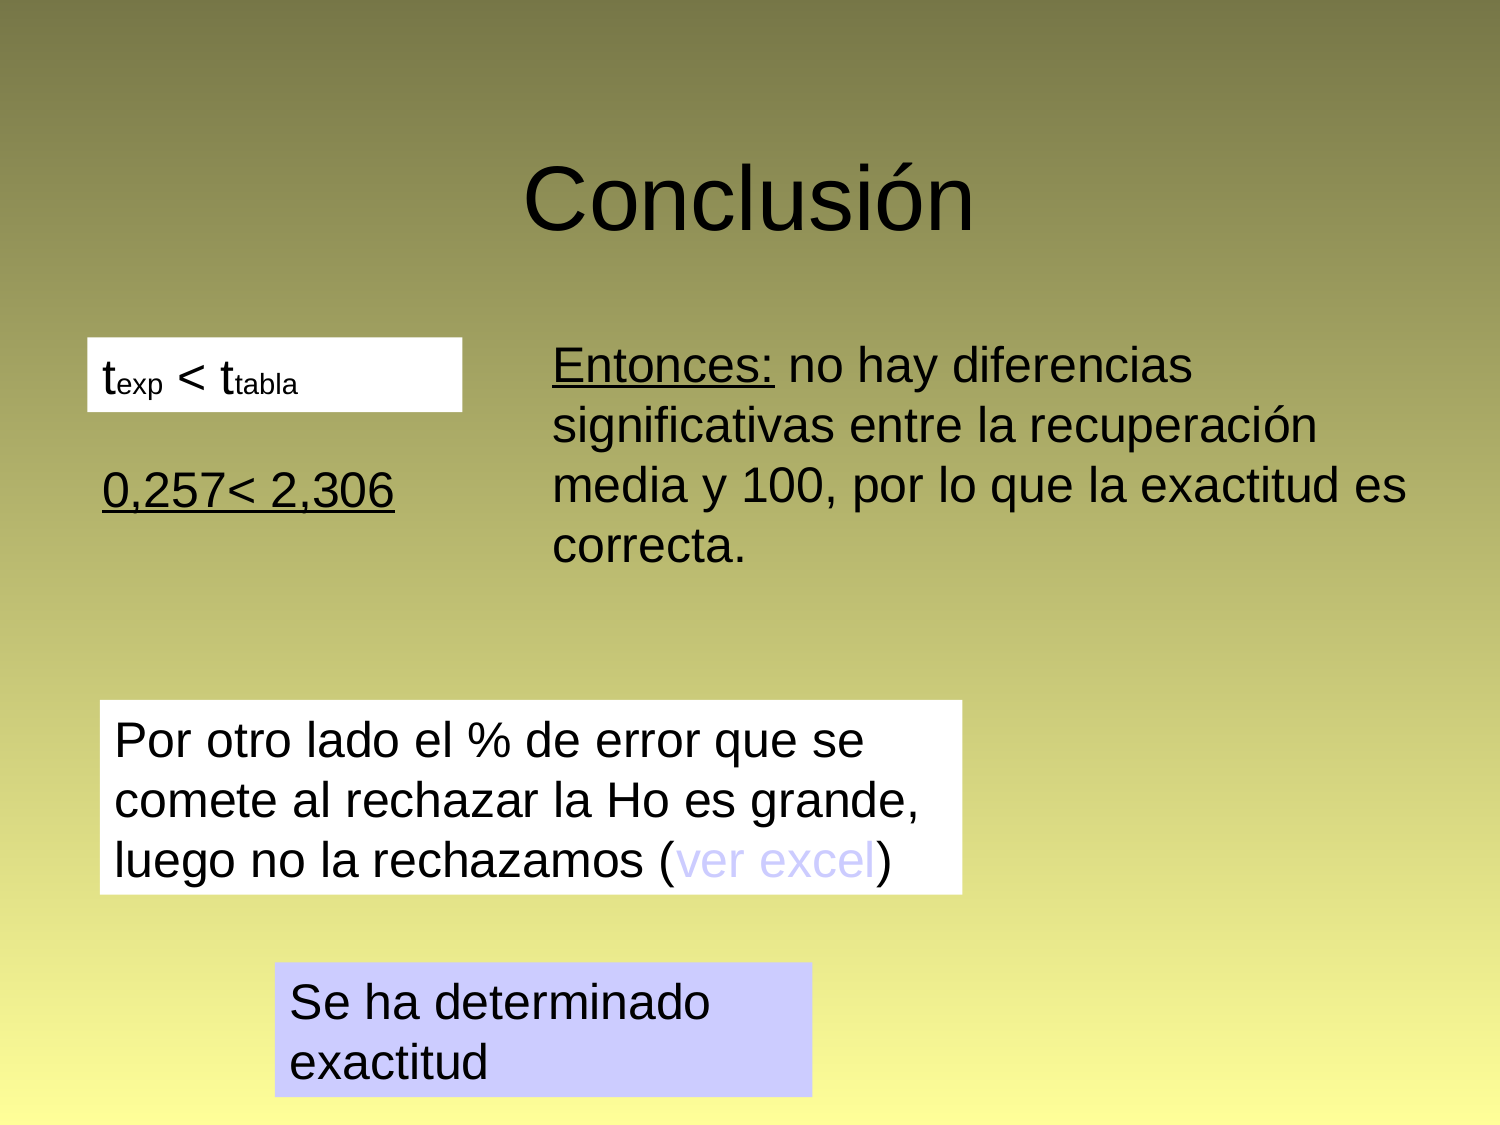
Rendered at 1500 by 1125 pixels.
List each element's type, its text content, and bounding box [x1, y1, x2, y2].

title Conclusión [112, 99, 1388, 288]
text_box 0,257< 2,306 [87, 449, 513, 525]
text_box Por otro lado el % de error que se comete al rechazar la Ho es grande, luego no la rechazamos (ver excel) [99, 699, 963, 895]
text_box texp < ttabla [87, 337, 463, 413]
text_box Se ha determinado exactitud [274, 962, 813, 1098]
text_box Entonces: no hay diferencias significativas entre la recuperación media y 100, por lo que la exactitud es correcta. [537, 324, 1438, 580]
